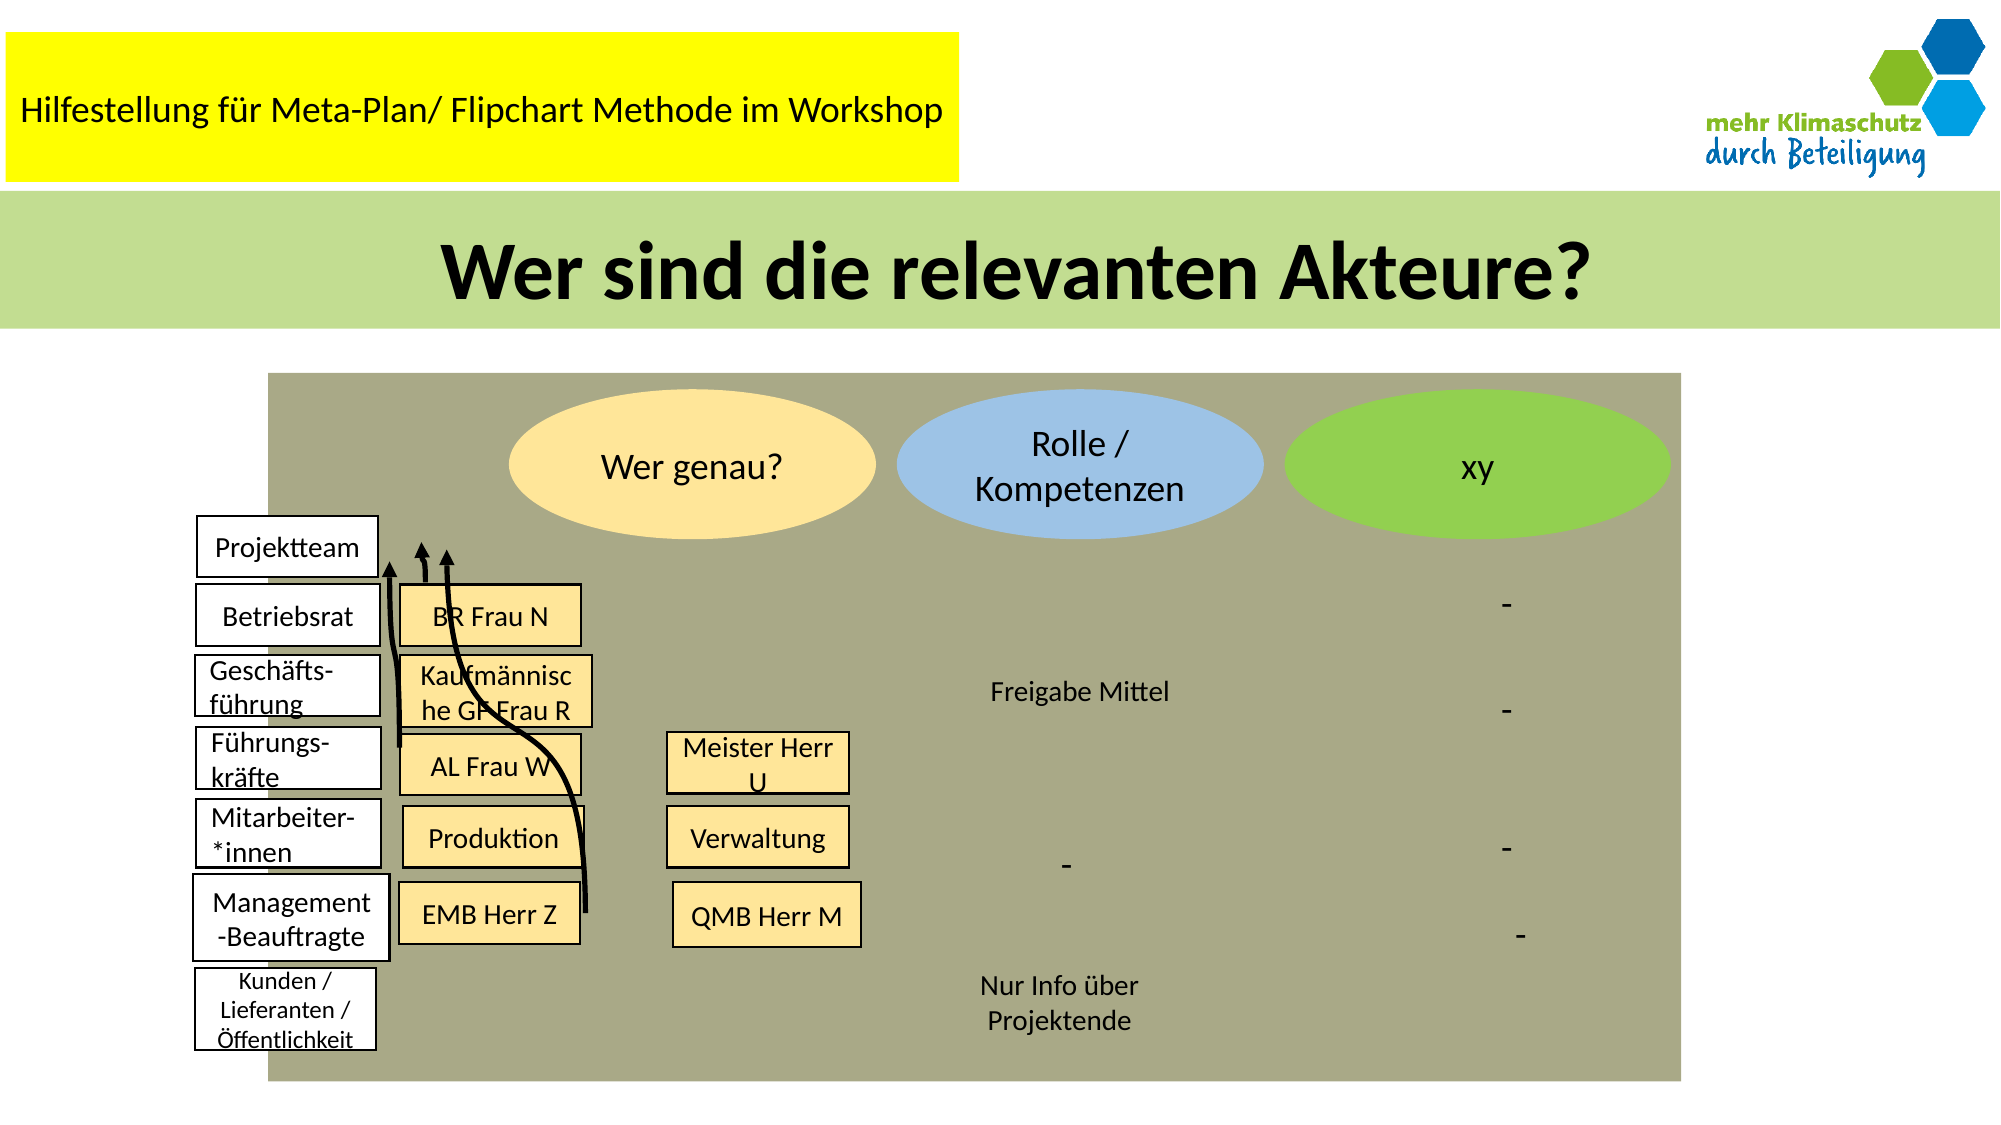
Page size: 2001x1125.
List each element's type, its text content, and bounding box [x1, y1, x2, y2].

text_box Nur Info über Projektende [934, 948, 1186, 1054]
text_box - [1381, 549, 1633, 654]
text_box Verwaltung [666, 805, 850, 869]
text_box - [1381, 654, 1633, 760]
text_box Führungs-kräfte [195, 726, 334, 790]
text_box - [1395, 879, 1647, 985]
text_box EMB Herr Z [398, 881, 581, 945]
text_box [267, 372, 1682, 1082]
text_box Freigabe Mittel [943, 653, 1218, 726]
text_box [334, 661, 698, 801]
text_box Produktion [578, 805, 585, 841]
text_box Hilfestellung für Meta-Plan/ Flipchart Methode im Workshop [5, 32, 960, 182]
text_box QMB Herr M [672, 881, 862, 948]
text_box Mitarbeiter-*innen [195, 798, 382, 869]
text_box BR Frau N [451, 583, 582, 647]
text_box BR Frau N [399, 583, 452, 647]
text_box Produktion [402, 805, 581, 869]
text_box Meister Herr U [698, 731, 850, 795]
text_box - [1381, 793, 1633, 899]
text_box Wer genau? [507, 388, 878, 541]
text_box - [941, 809, 1193, 915]
text_box [934, 663, 1186, 770]
text_box Management-Beauftragte [192, 873, 391, 962]
text_box Projektteam [196, 515, 379, 578]
text_box xy [1283, 388, 1673, 541]
text_box Geschäfts-führung [194, 654, 381, 717]
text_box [403, 560, 444, 565]
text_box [301, 649, 488, 660]
title Wer sind die relevanten Akteure? [267, 176, 1768, 325]
picture [1694, 9, 1998, 187]
text_box Kunden / Lieferanten / Öffentlichkeit [194, 967, 377, 1051]
text_box Rolle / Kompetenzen [895, 388, 1265, 541]
text_box Kaufmännische GF Frau R [463, 654, 593, 661]
text_box Betriebsrat [195, 583, 381, 647]
